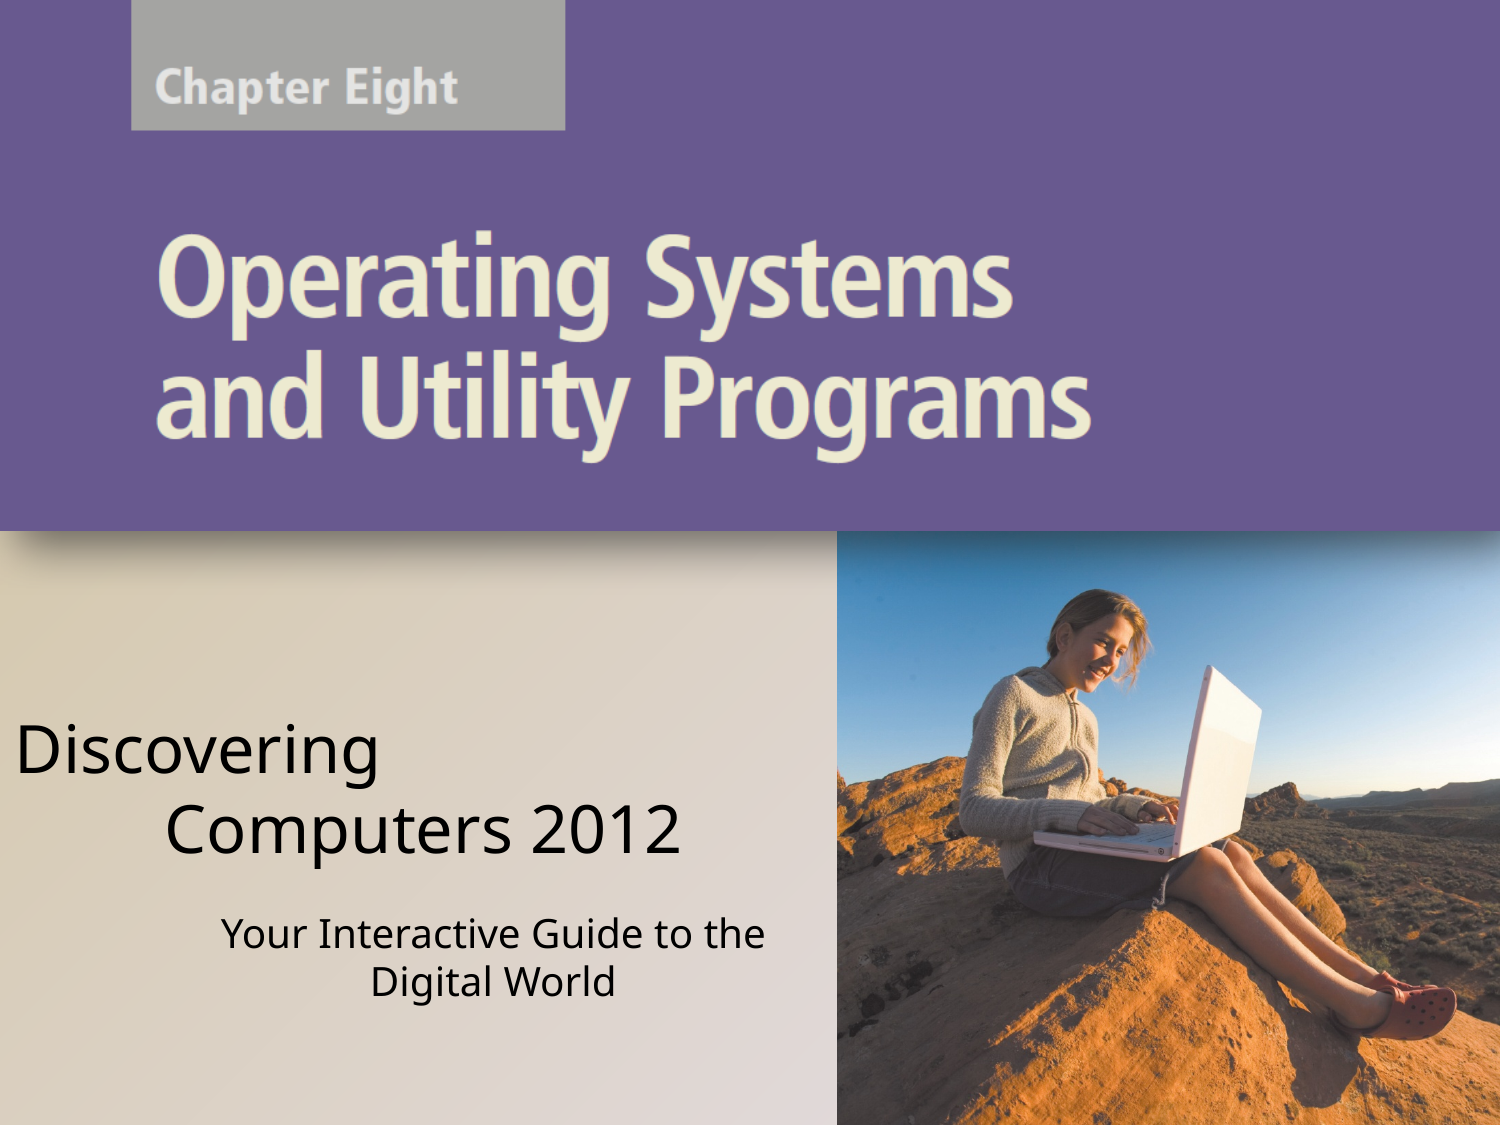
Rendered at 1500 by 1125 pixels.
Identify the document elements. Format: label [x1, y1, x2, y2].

picture [0, 0, 1500, 531]
picture [837, 541, 1500, 1125]
